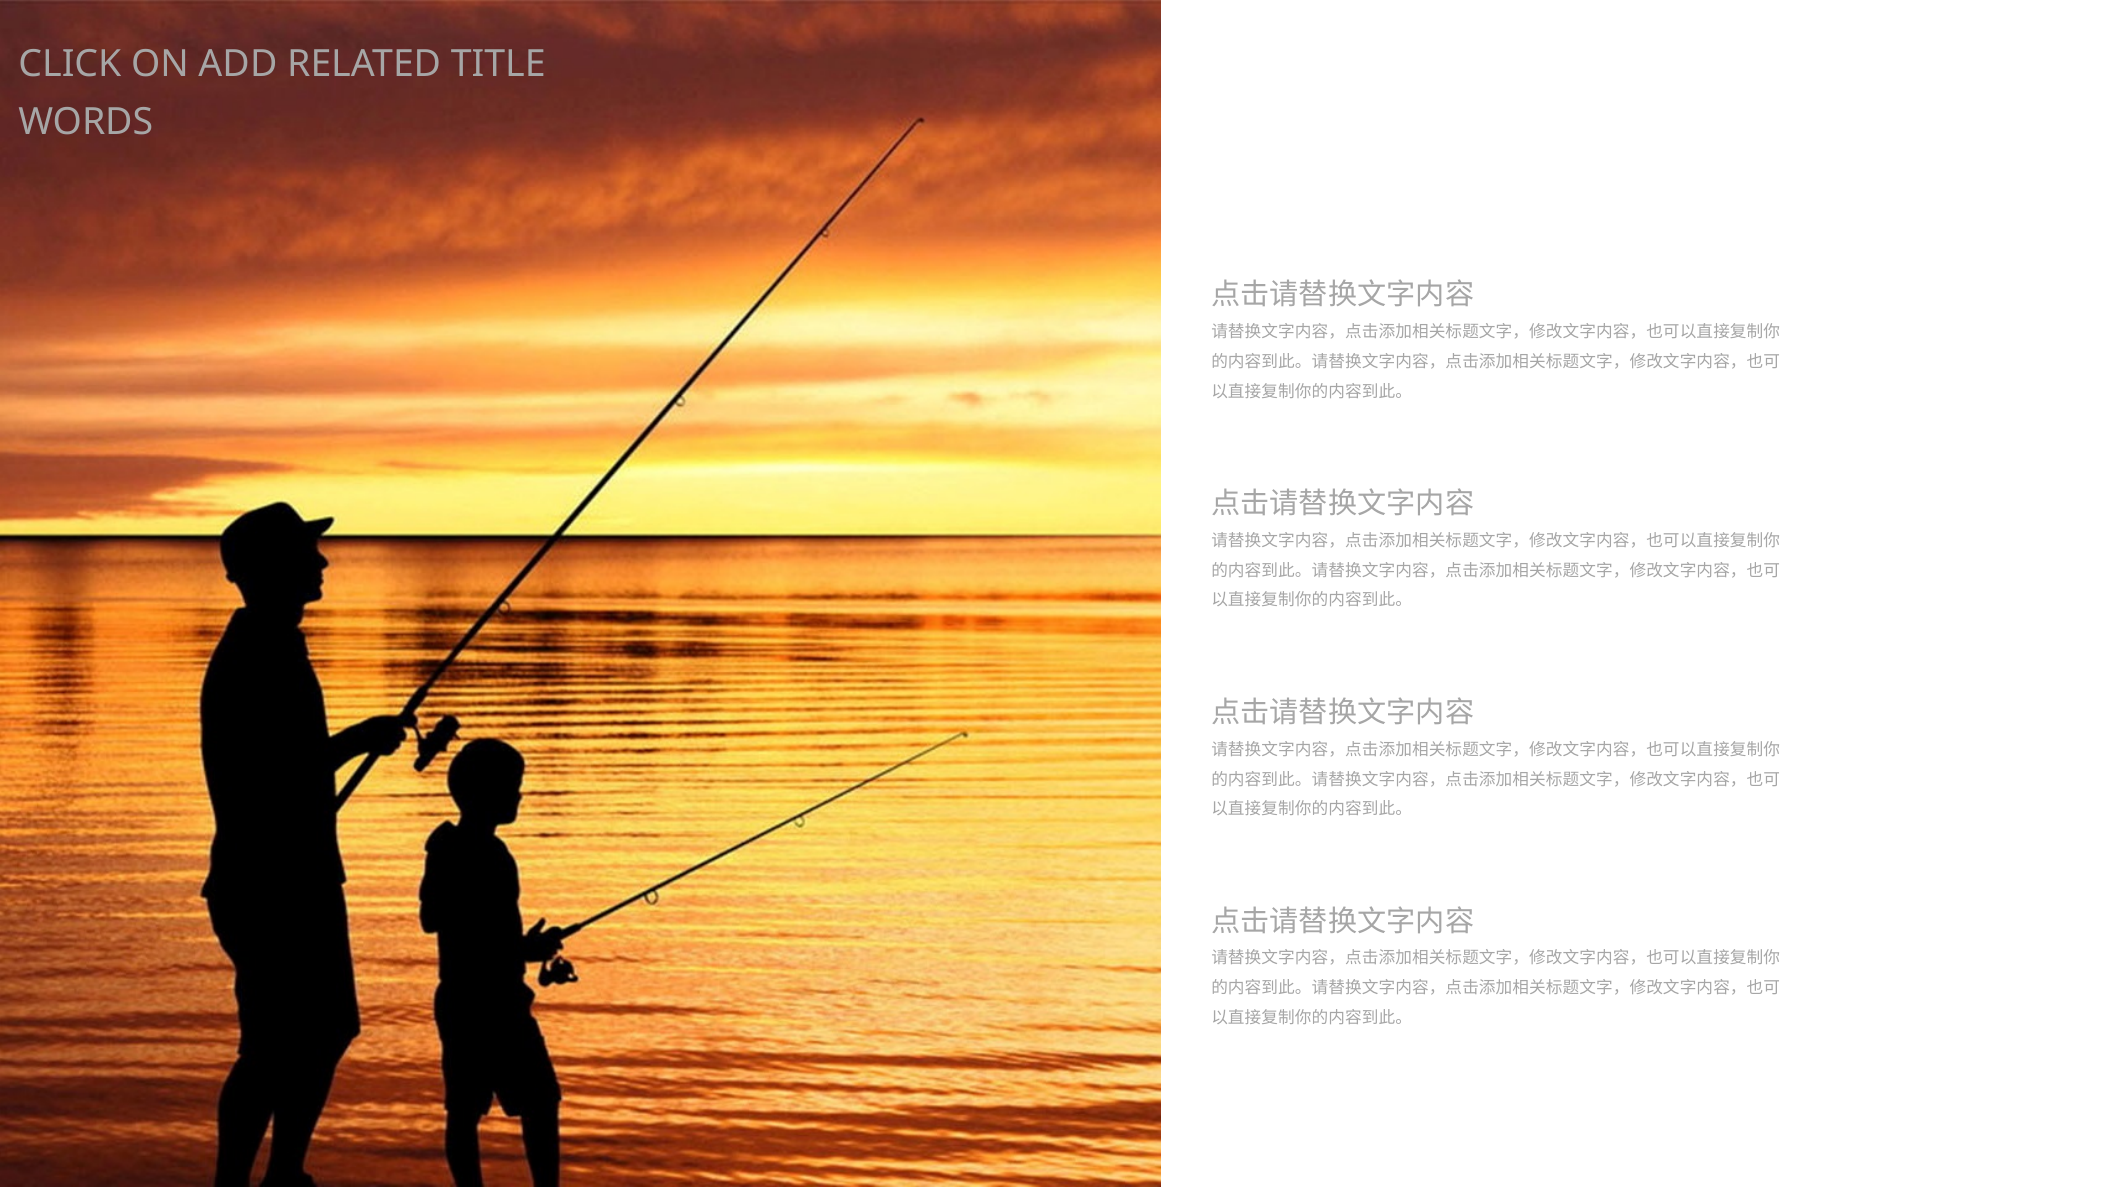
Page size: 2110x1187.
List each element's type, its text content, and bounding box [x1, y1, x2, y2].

text_box [0, 0, 1162, 1187]
text_box 点击请替换文字内容 请替换文字内容，点击添加相关标题文字，修改文字内容，也可以直接复制你的内容到此。请替换文字内容，点击添加相关标题文字，修改文字内容，也可以直接复制你的内容到此。 [1196, 250, 1811, 408]
text_box 点击请替换文字内容 请替换文字内容，点击添加相关标题文字，修改文字内容，也可以直接复制你的内容到此。请替换文字内容，点击添加相关标题文字，修改文字内容，也可以直接复制你的内容到此。 [1196, 459, 1811, 617]
text_box CLICK ON ADD RELATED TITLE WORDS [3, 18, 595, 150]
text_box 点击请替换文字内容 请替换文字内容，点击添加相关标题文字，修改文字内容，也可以直接复制你的内容到此。请替换文字内容，点击添加相关标题文字，修改文字内容，也可以直接复制你的内容到此。 [1196, 668, 1811, 826]
text_box 点击请替换文字内容 请替换文字内容，点击添加相关标题文字，修改文字内容，也可以直接复制你的内容到此。请替换文字内容，点击添加相关标题文字，修改文字内容，也可以直接复制你的内容到此。 [1196, 877, 1811, 1035]
